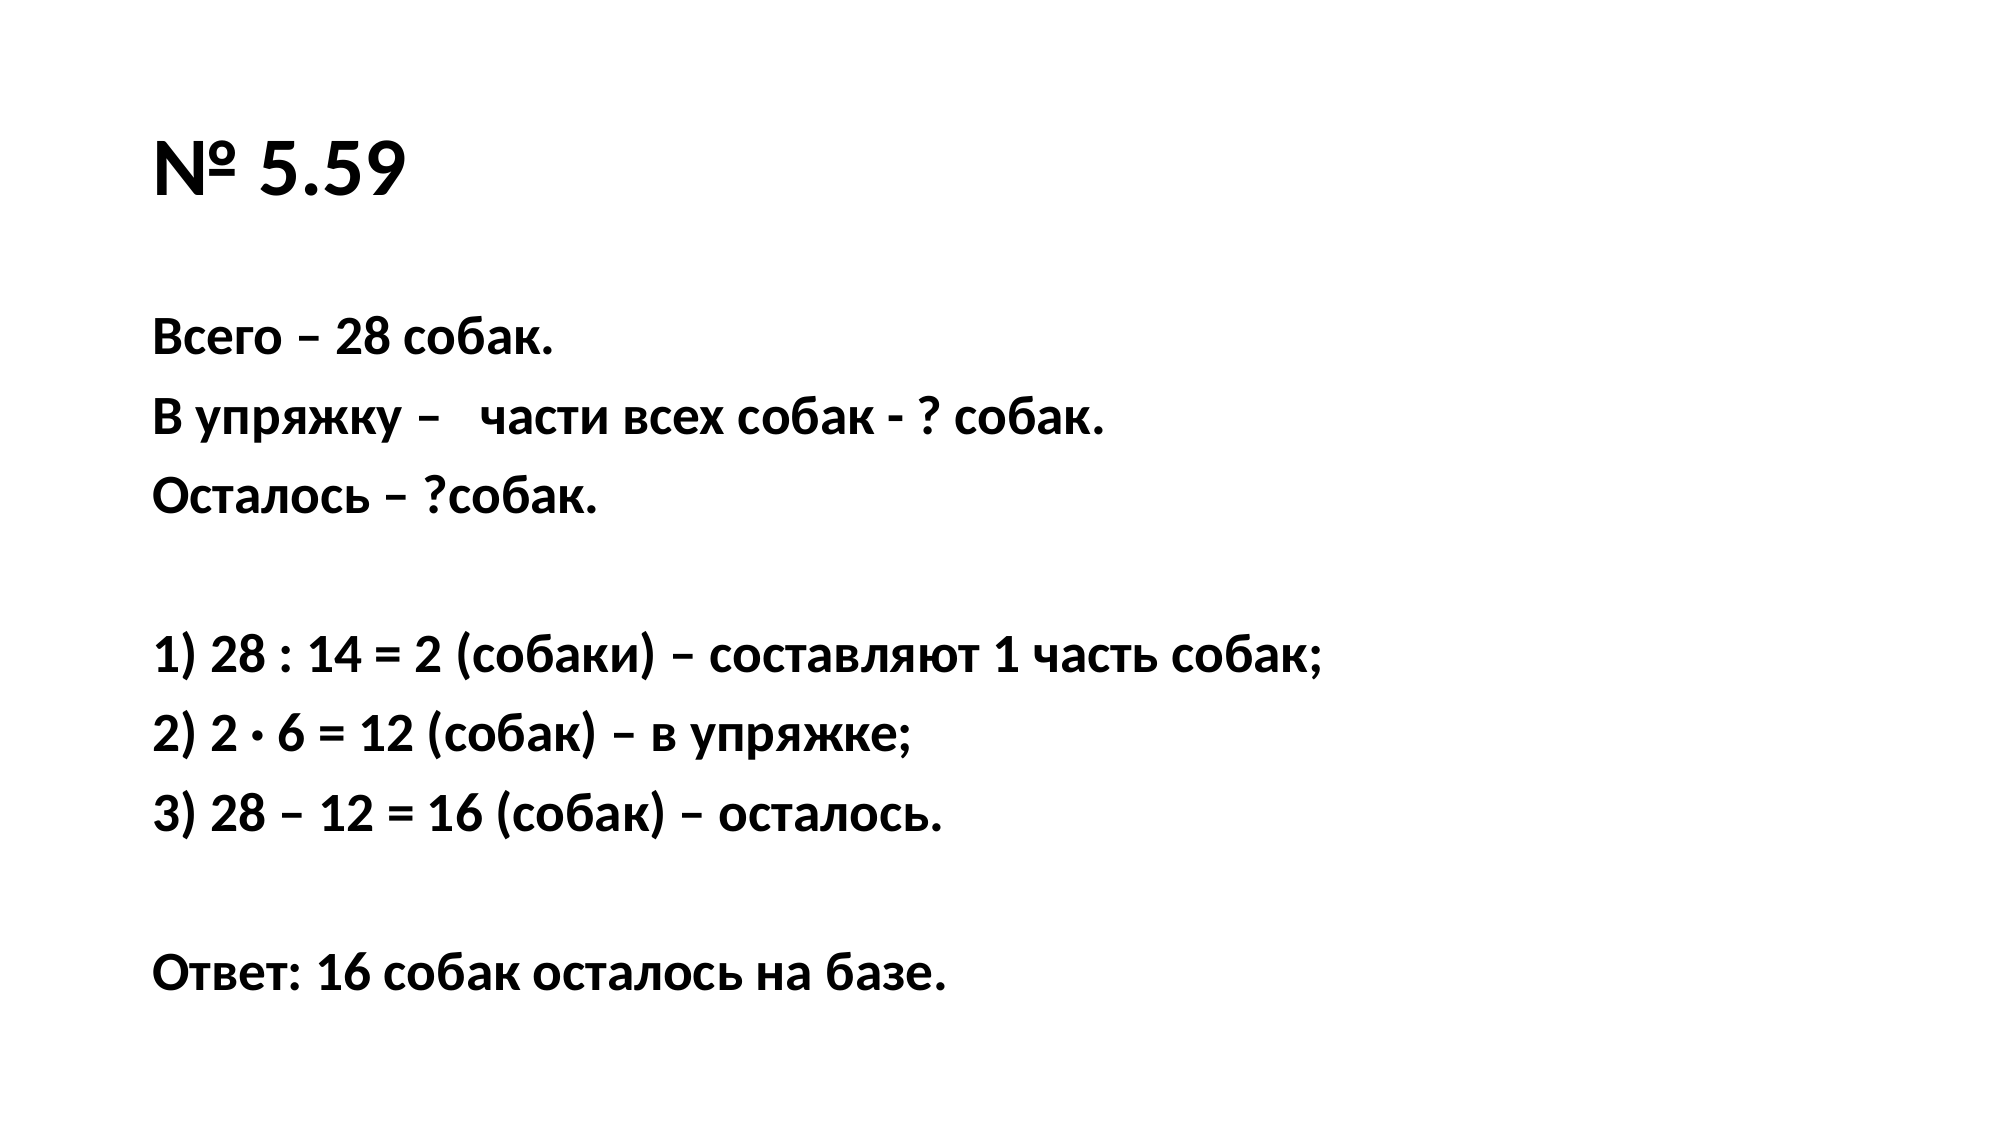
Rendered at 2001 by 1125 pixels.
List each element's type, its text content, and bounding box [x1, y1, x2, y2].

title № 5.59 [137, 59, 1863, 278]
